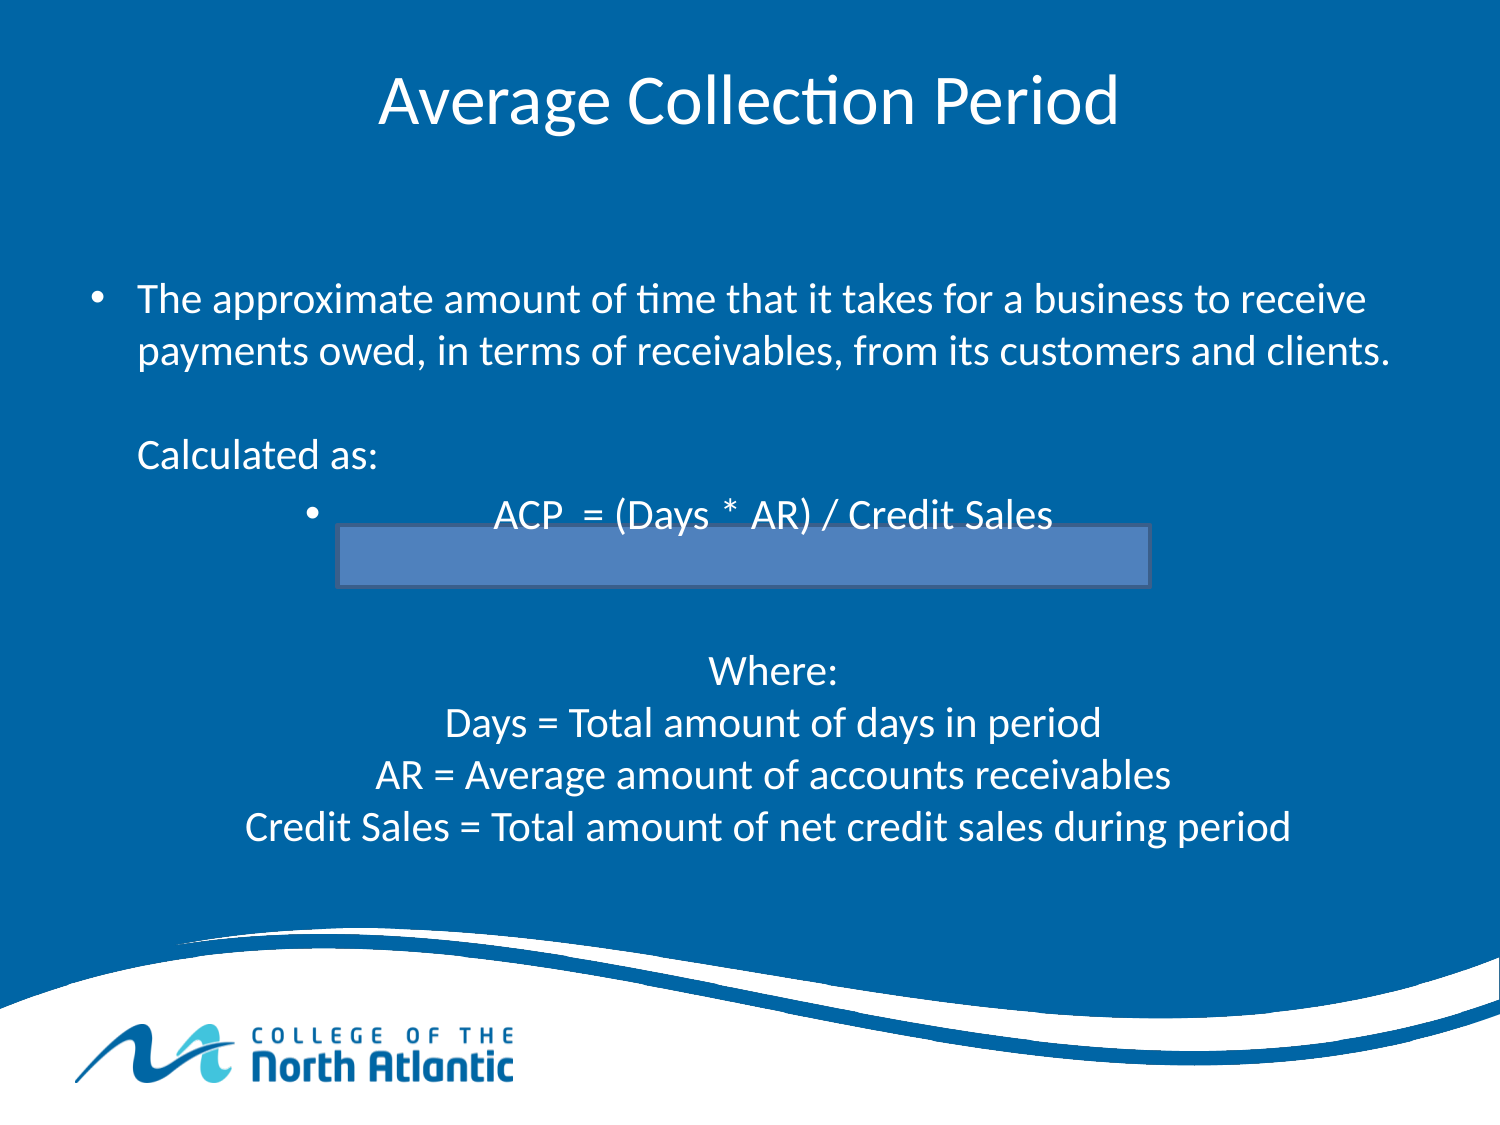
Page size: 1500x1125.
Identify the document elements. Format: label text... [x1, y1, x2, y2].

picture [0, 928, 1500, 1125]
list The approximate amount of time that it takes for a business to receive payments owed, in terms of receivables, from its customers and clients. Calculated as: ACP = (Days * AR) / Credit Sales Where: Days = Total amount of days in period AR = Average amount of accounts receivables Credit Sales = Total amount of net credit sales during period [75, 262, 1425, 900]
title Average Collection Period [75, 45, 1425, 233]
